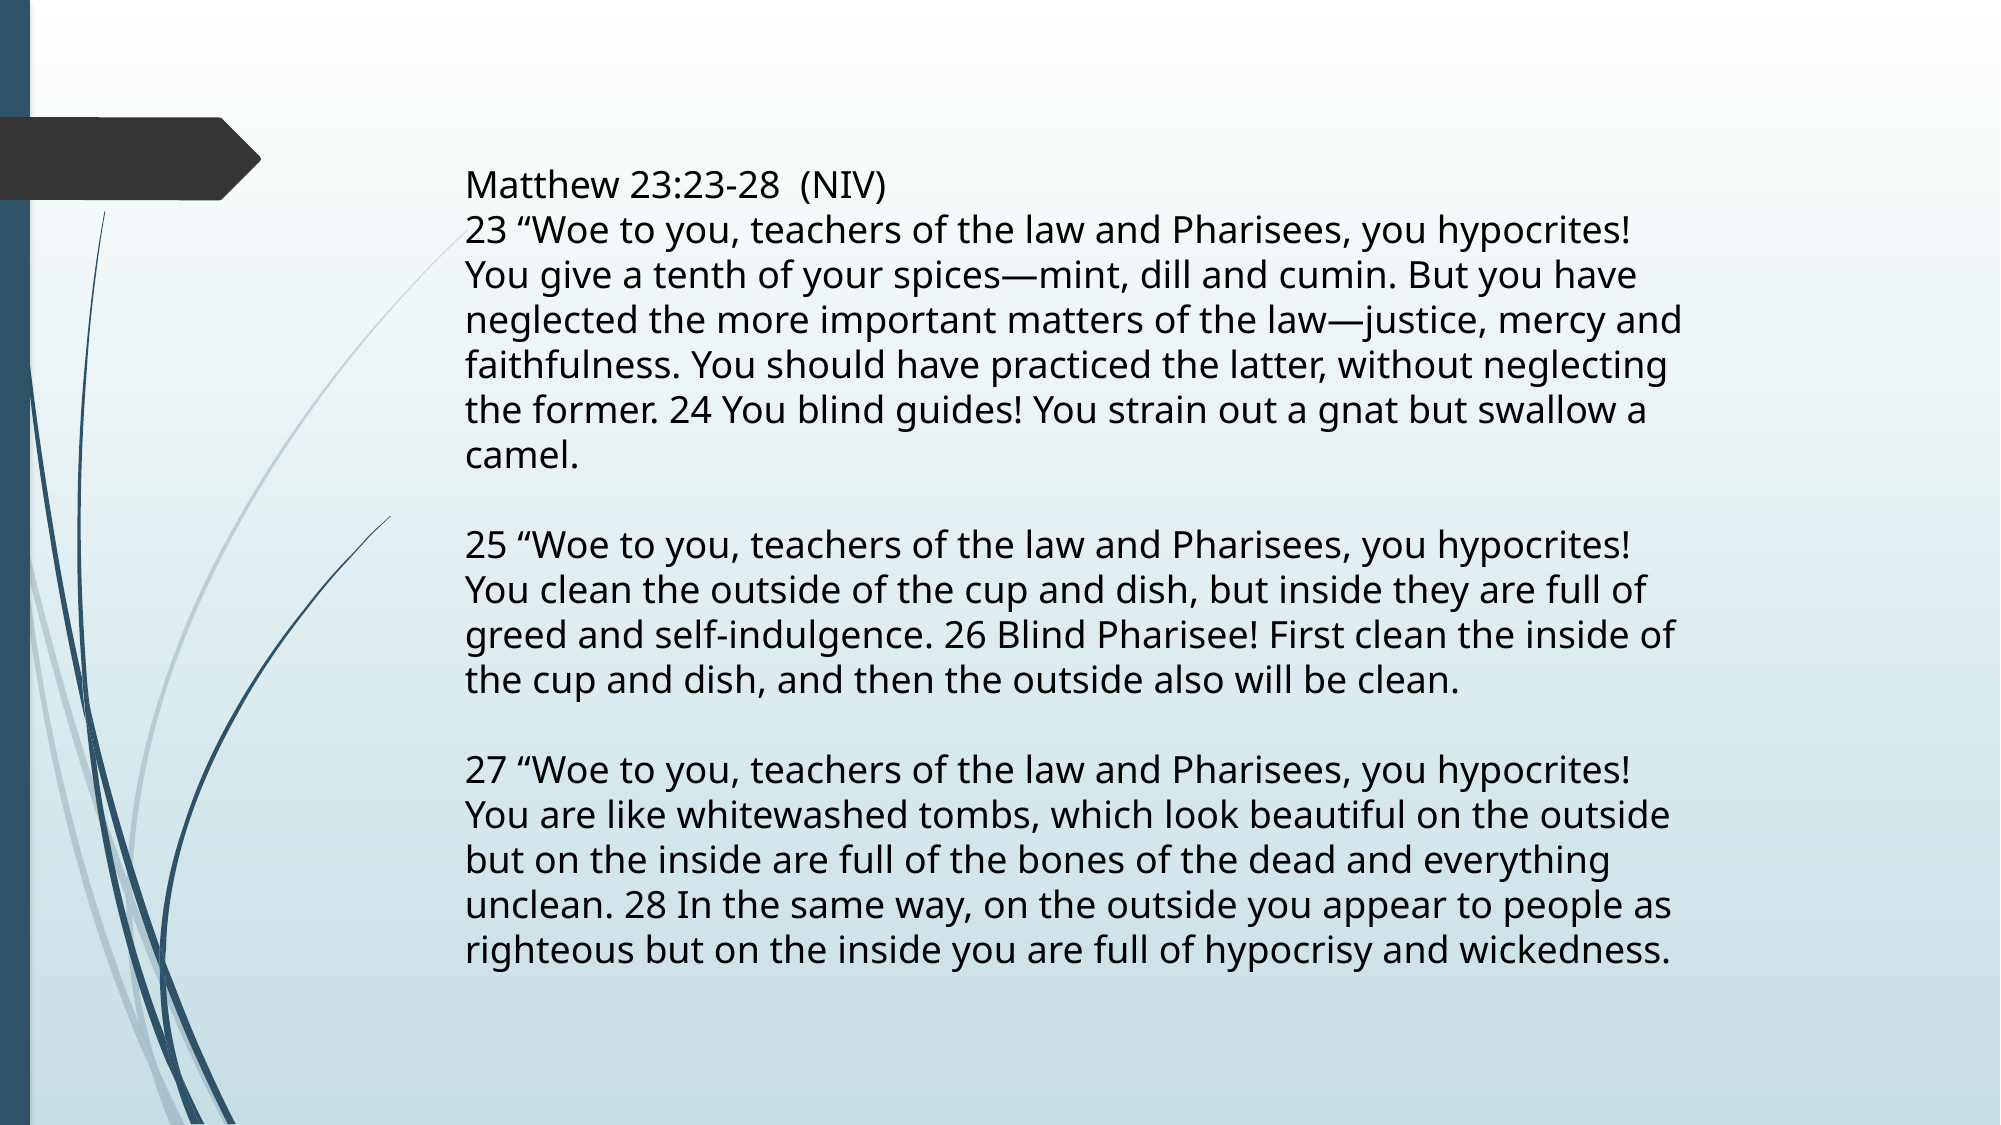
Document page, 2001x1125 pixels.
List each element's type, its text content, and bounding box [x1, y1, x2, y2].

text_box Matthew 23:23-28 (NIV) 23 “Woe to you, teachers of the law and Pharisees, you hypocrites! You give a tenth of your spices—mint, dill and cumin. But you have neglected the more important matters of the law—justice, mercy and faithfulness. You should have practiced the latter, without neglecting the former. 24 You blind guides! You strain out a gnat but swallow a camel. 25 “Woe to you, teachers of the law and Pharisees, you hypocrites! You clean the outside of the cup and dish, but inside they are full of greed and self-indulgence. 26 Blind Pharisee! First clean the inside of the cup and dish, and then the outside also will be clean. 27 “Woe to you, teachers of the law and Pharisees, you hypocrites! You are like whitewashed tombs, which look beautiful on the outside but on the inside are full of the bones of the dead and everything unclean. 28 In the same way, on the outside you appear to people as righteous but on the inside you are full of hypocrisy and wickedness. [449, 153, 1721, 979]
